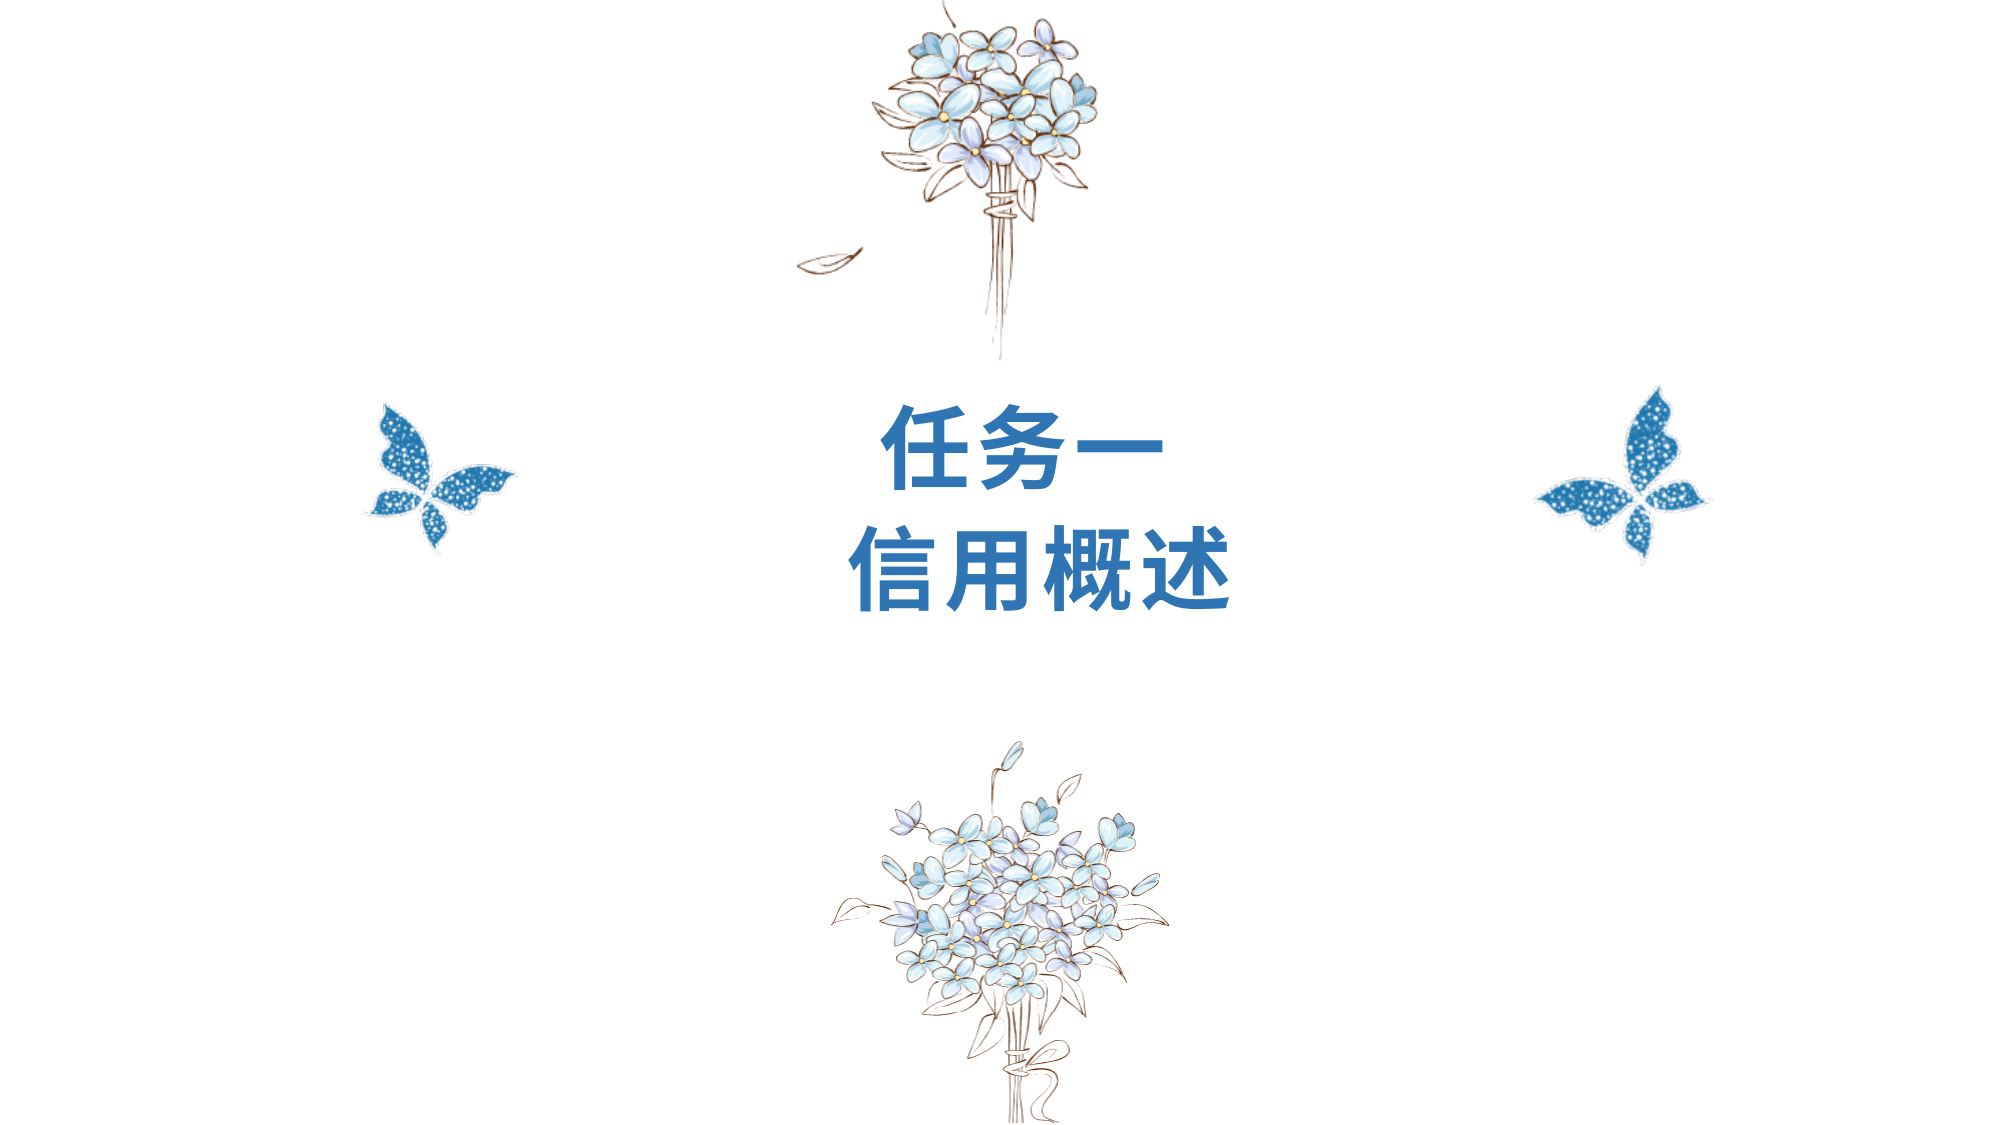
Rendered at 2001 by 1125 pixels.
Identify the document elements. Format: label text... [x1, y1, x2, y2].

picture [363, 402, 515, 556]
title 任务一 信用概述 [515, 373, 1564, 630]
picture [797, 0, 1099, 362]
picture [831, 741, 1170, 1123]
picture [1564, 380, 1724, 586]
